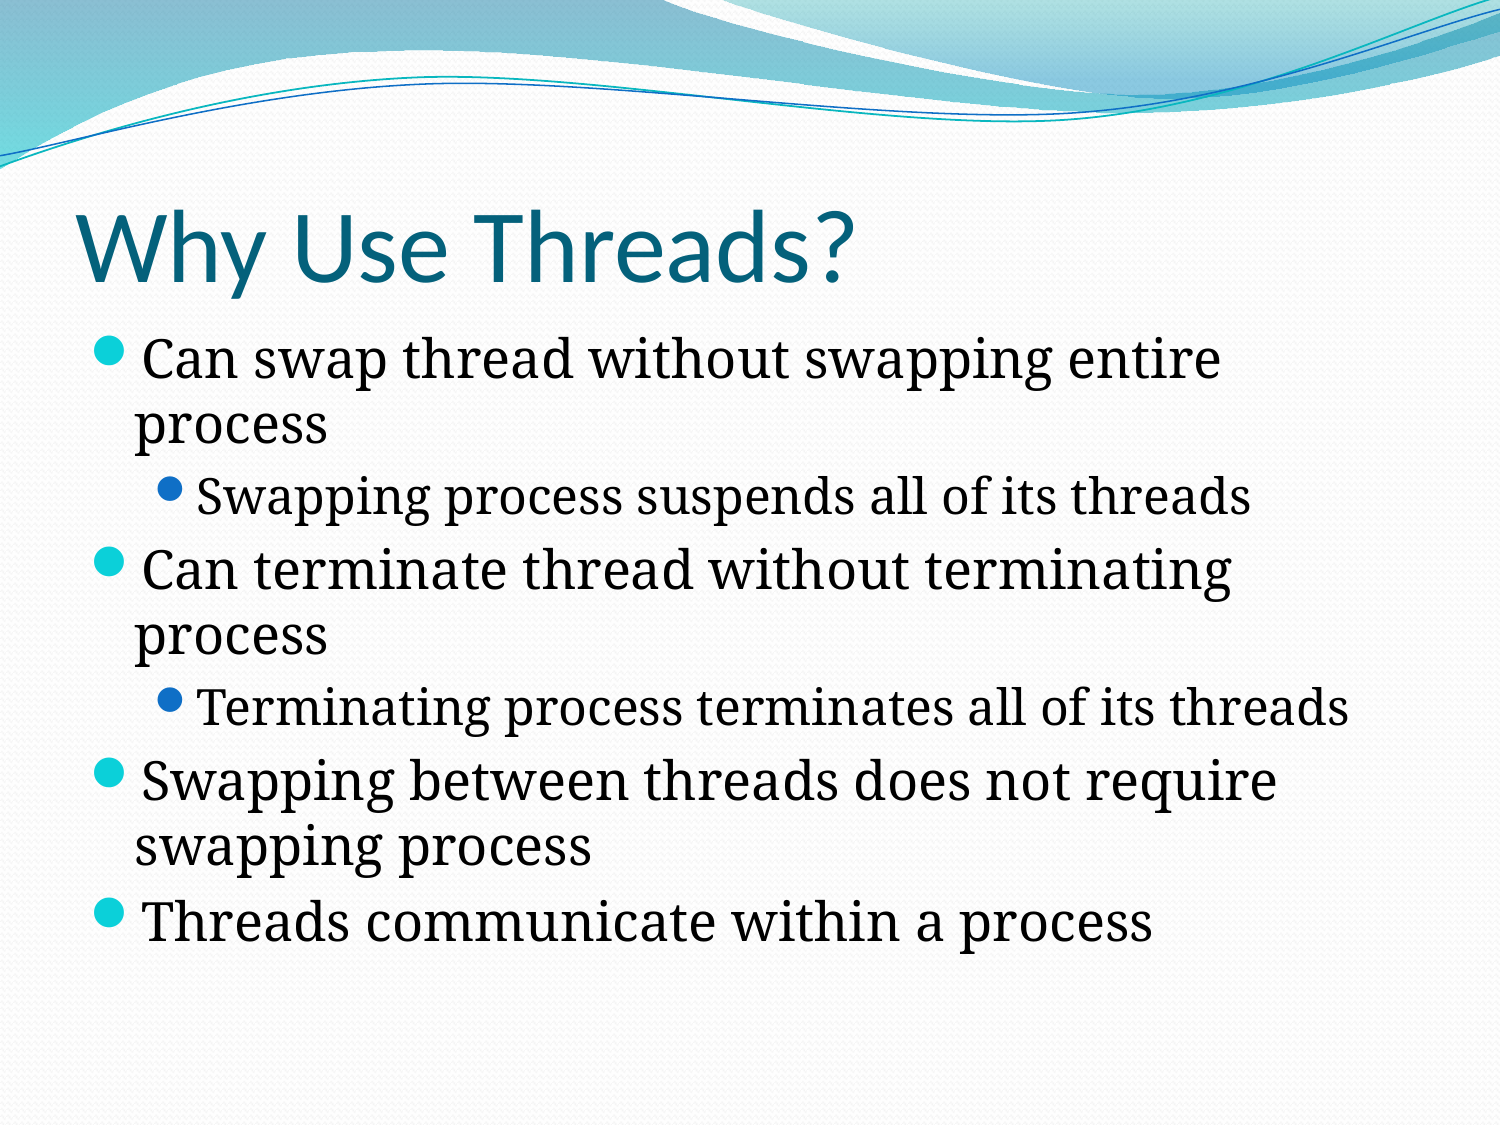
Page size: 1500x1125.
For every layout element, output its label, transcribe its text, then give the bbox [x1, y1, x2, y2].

title Why Use Threads? [75, 115, 1425, 303]
list Can swap thread without swapping entire process Swapping process suspends all of its threads Can terminate thread without terminating process Terminating process terminates all of its threads Swapping between threads does not require swapping process Threads communicate within a process [75, 317, 1425, 1038]
